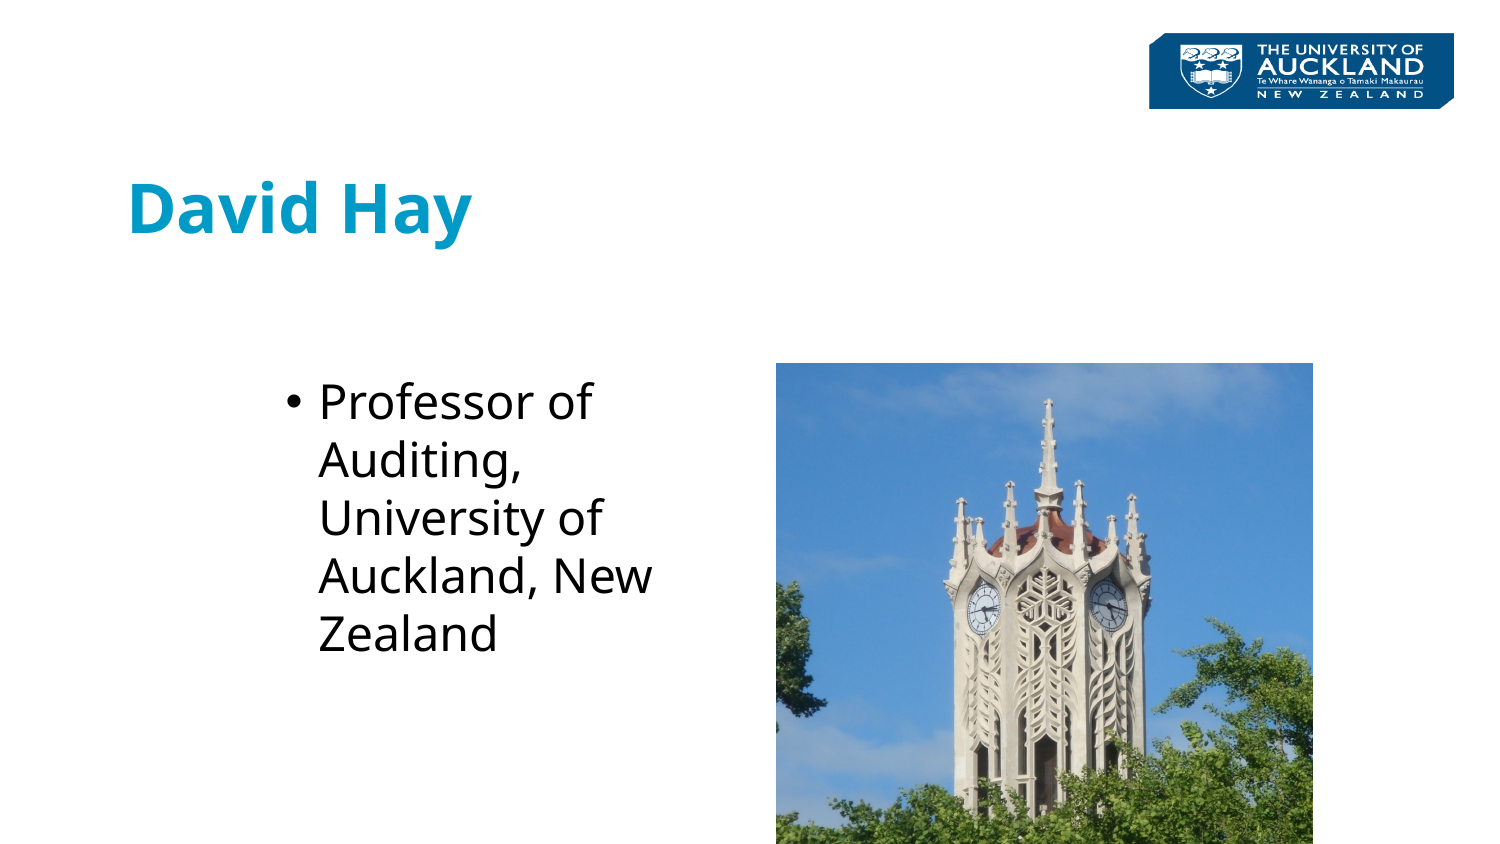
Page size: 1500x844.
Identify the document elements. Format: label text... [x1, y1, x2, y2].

picture [1149, 33, 1454, 109]
title David Hay [111, 157, 1429, 246]
picture [776, 363, 1313, 844]
list Professor of Auditing, University of Auckland, New Zealand [270, 363, 775, 672]
